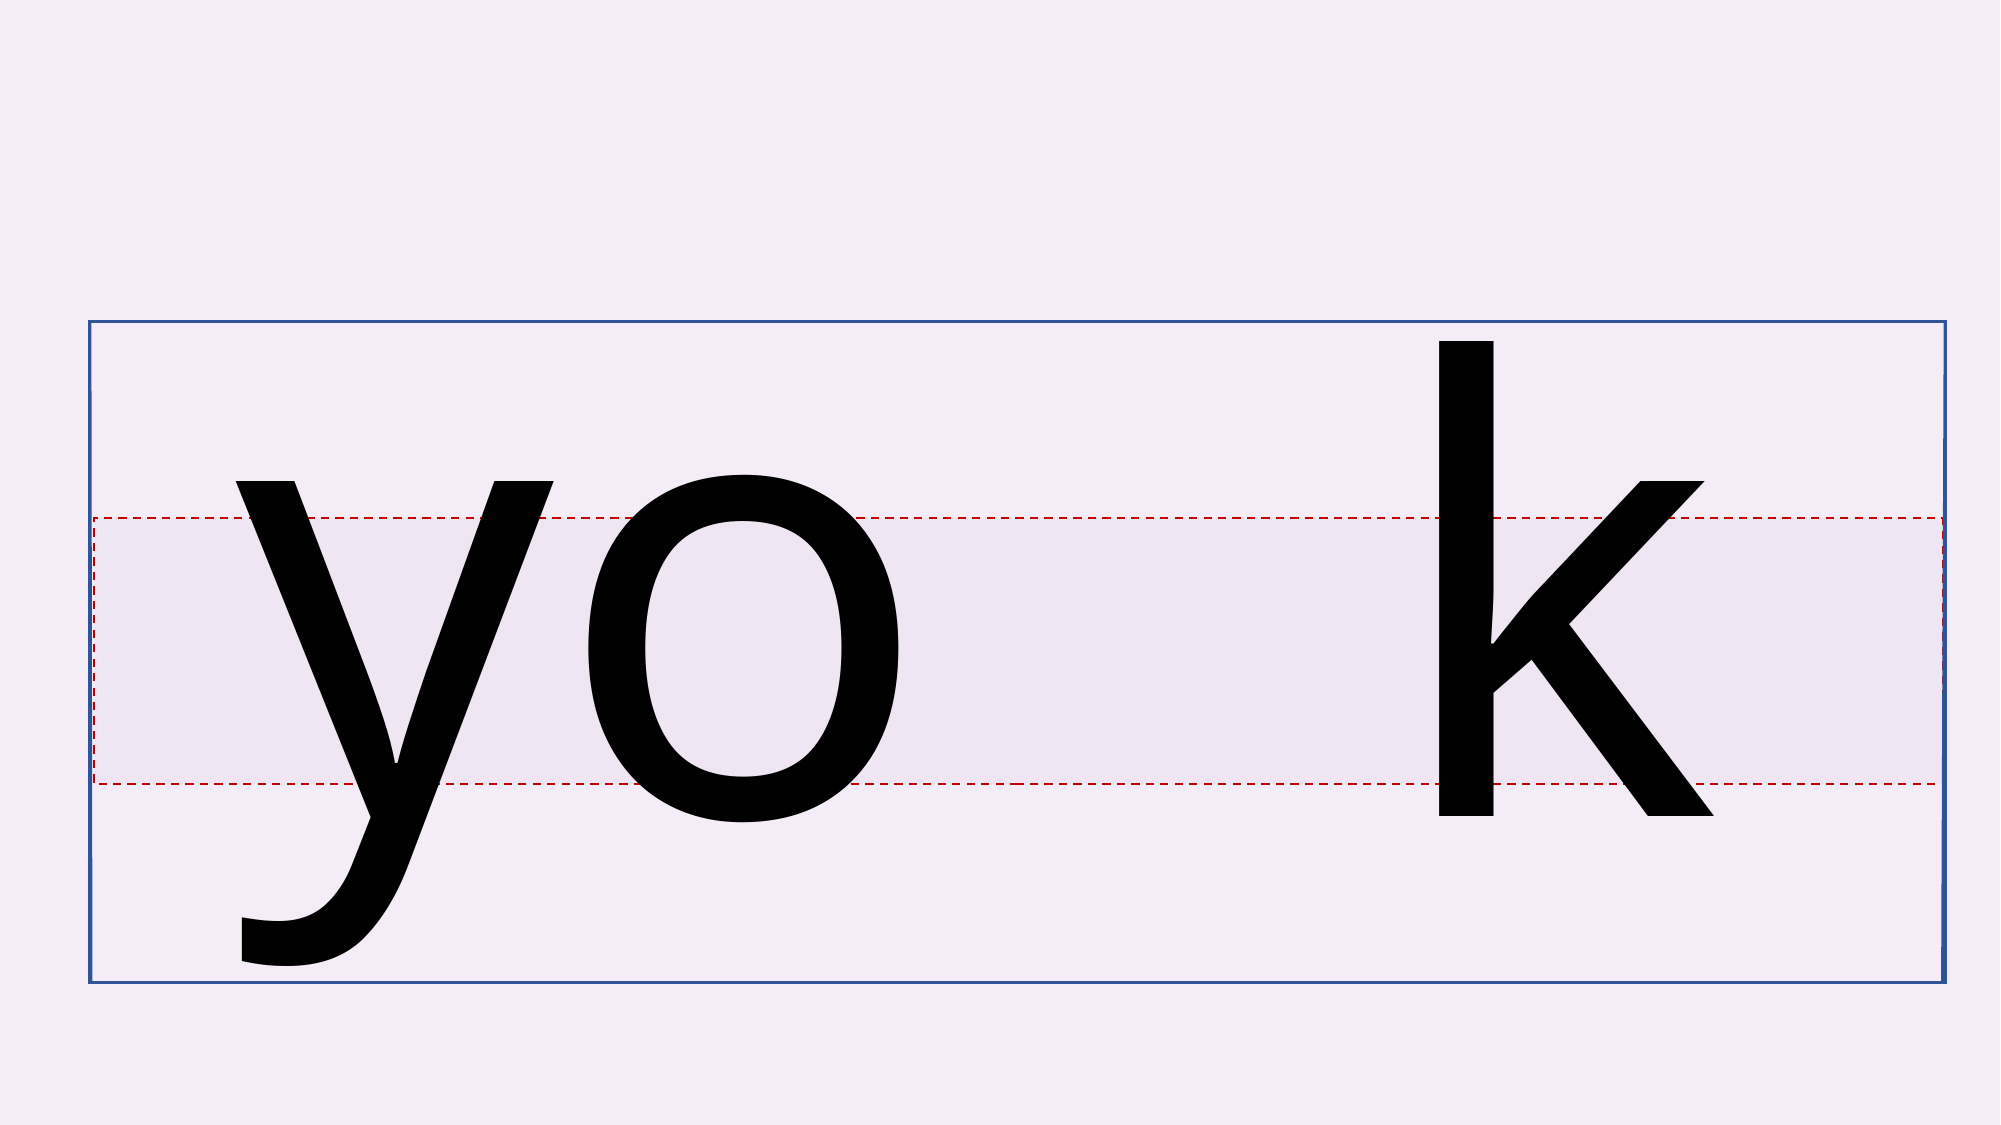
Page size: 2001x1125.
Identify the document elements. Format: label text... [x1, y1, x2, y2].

subtitle yo [58, 269, 1371, 1048]
text_box k [1371, 269, 2000, 1093]
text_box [89, 321, 1946, 983]
